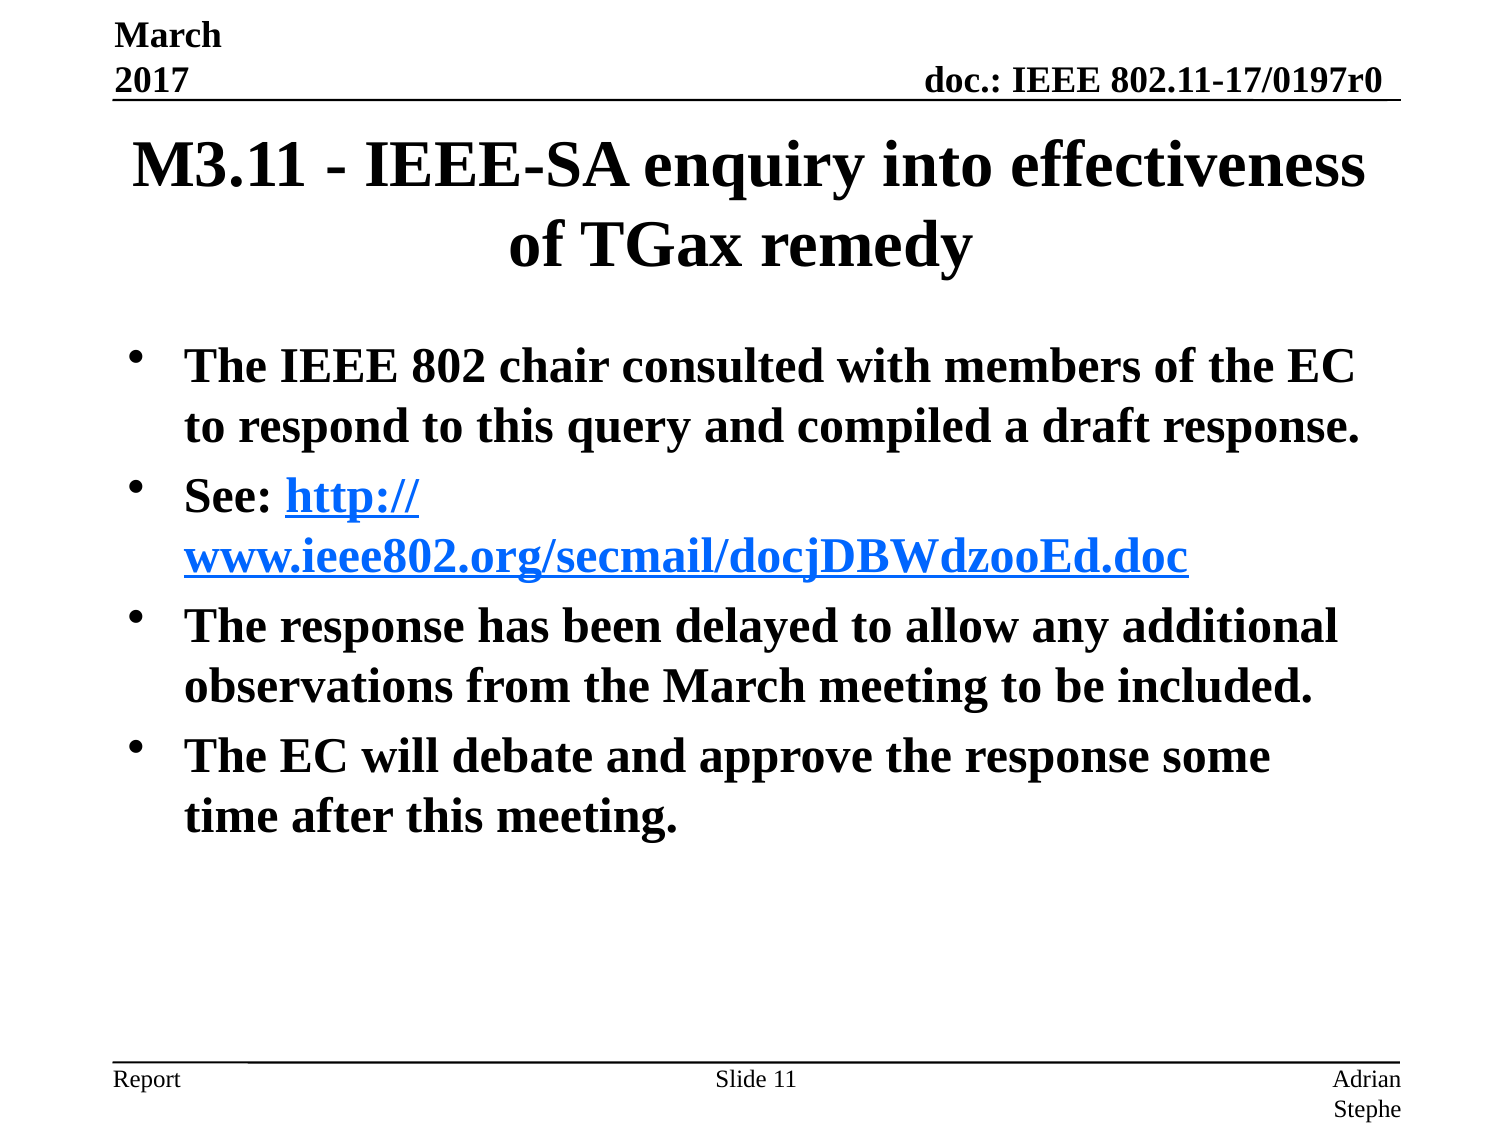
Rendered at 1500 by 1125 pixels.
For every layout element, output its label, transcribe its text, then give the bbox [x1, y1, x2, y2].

title M3.11 - IEEE-SA enquiry into effectiveness of TGax remedy [112, 112, 1388, 288]
list The IEEE 802 chair consulted with members of the EC to respond to this query and compiled a draft response. See: http://www.ieee802.org/secmail/docjDBWdzooEd.doc The response has been delayed to allow any additional observations from the March meeting to be included. The EC will debate and approve the response some time after this meeting. [112, 324, 1388, 1000]
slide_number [114, 54, 272, 101]
slide_number Slide 11 [712, 1061, 800, 1093]
footer Adrian Stephens, Intel Corporation [1324, 1061, 1402, 1093]
